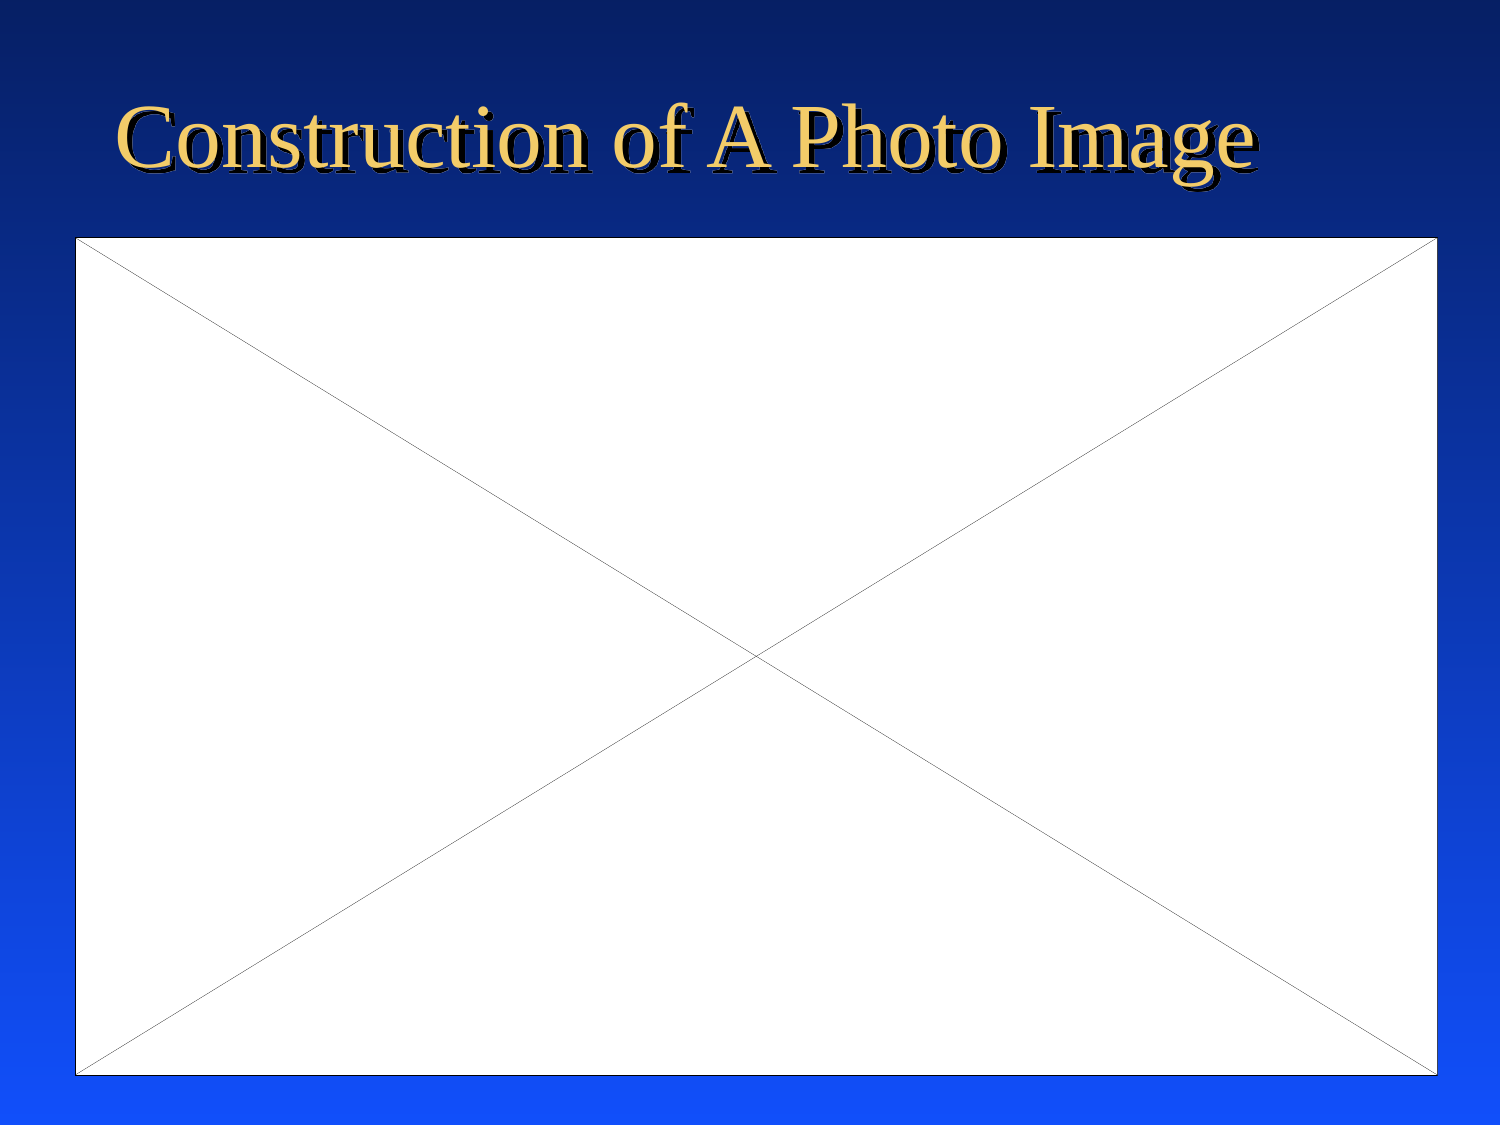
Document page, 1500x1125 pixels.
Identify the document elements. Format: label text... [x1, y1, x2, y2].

title Construction of A Photo Image [99, 36, 1367, 226]
